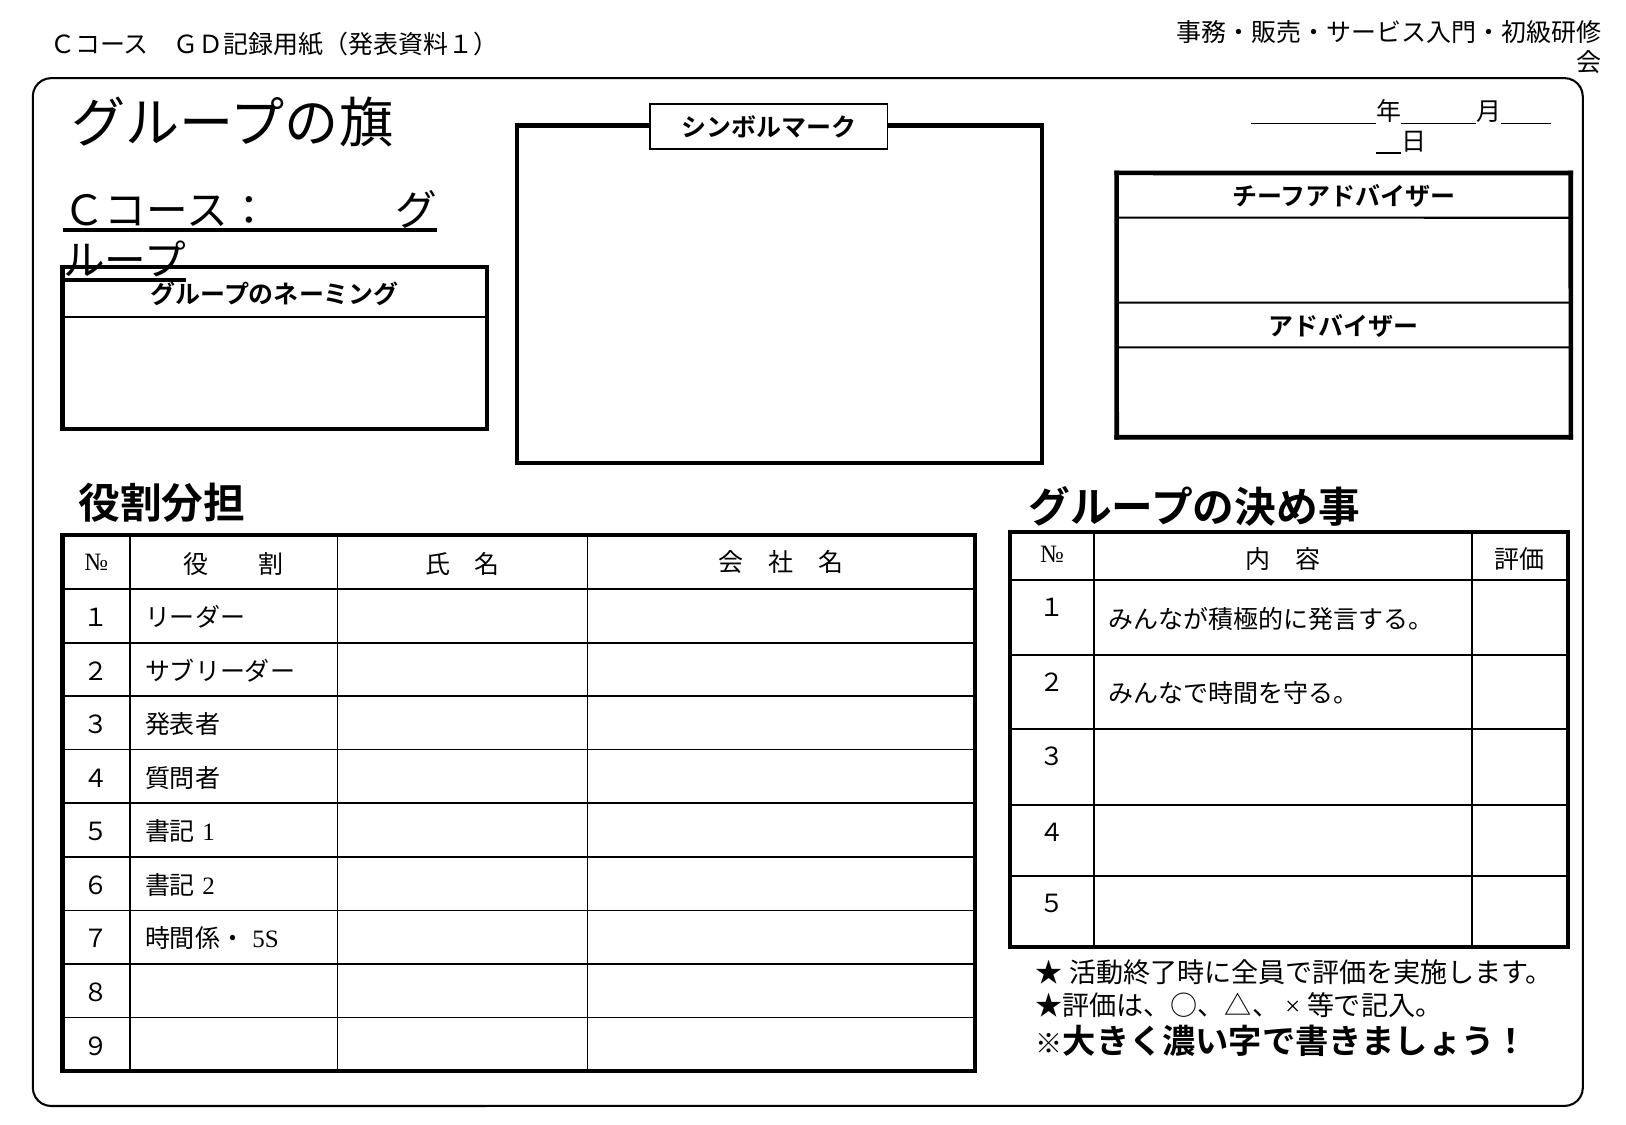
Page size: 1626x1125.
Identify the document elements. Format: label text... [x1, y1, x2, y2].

text_box Ｃコース ＧＤ記録用紙（発表資料１） [35, 20, 518, 66]
text_box [32, 78, 1583, 1106]
text_box Ｃコース： グループ [47, 175, 506, 292]
text_box 事務・販売・サービス入門・初級研修会 [1159, 8, 1617, 84]
